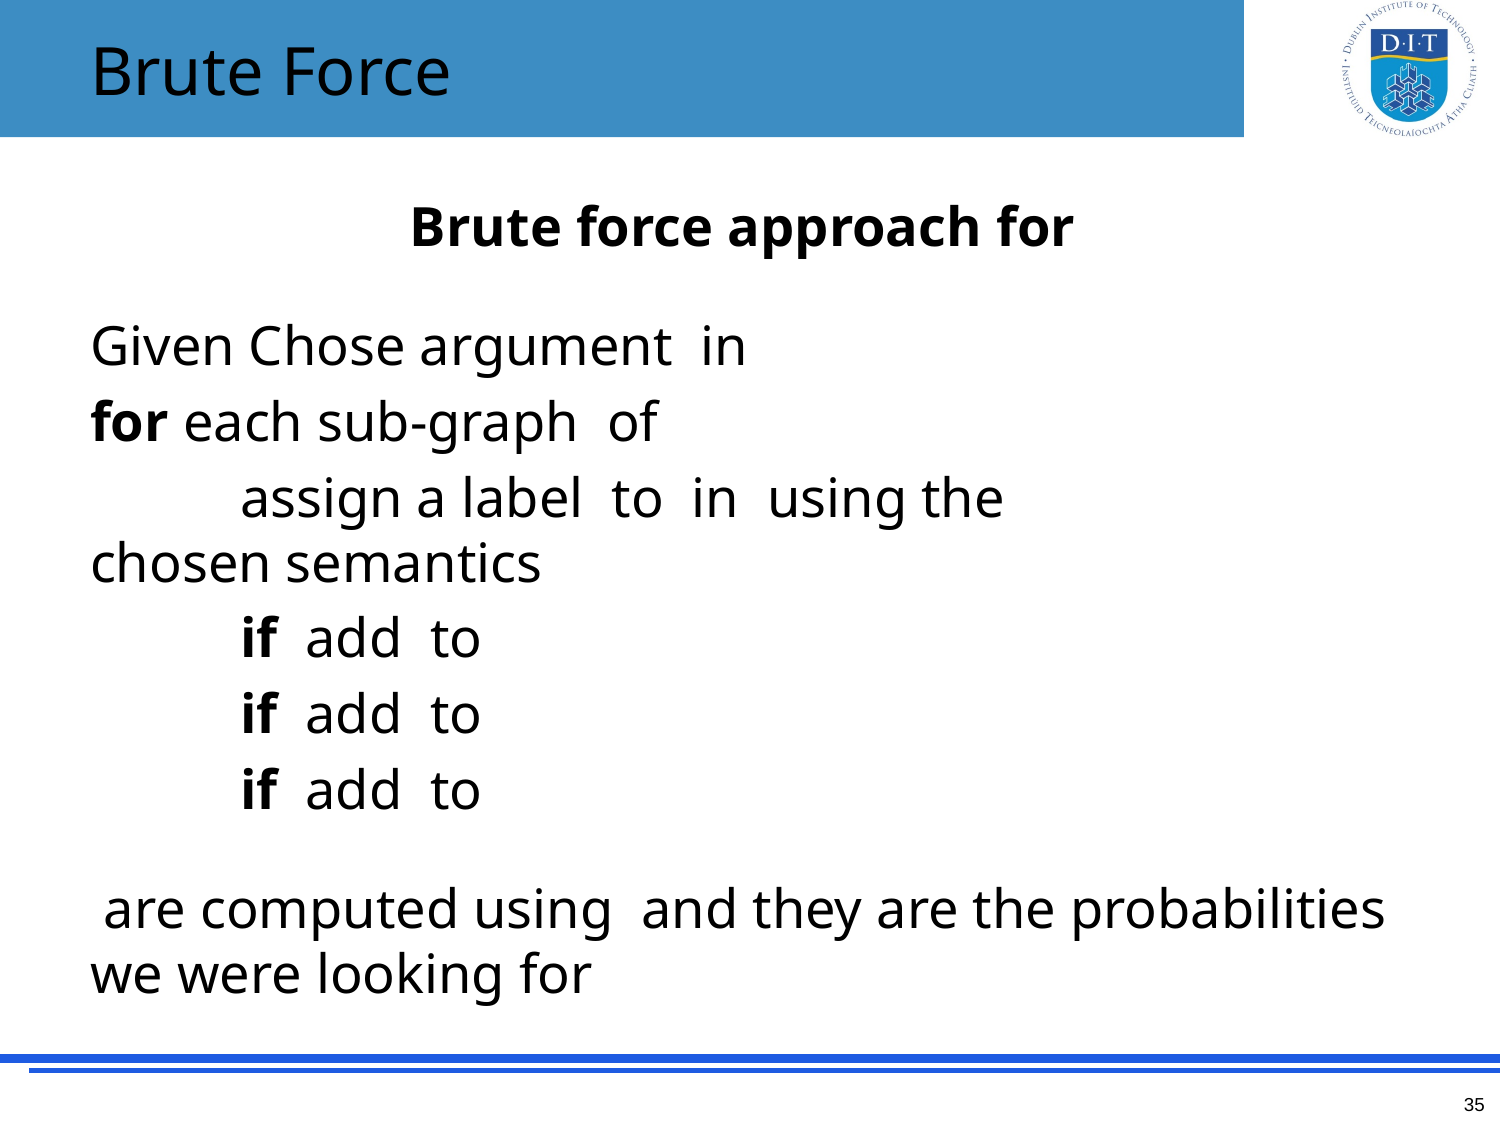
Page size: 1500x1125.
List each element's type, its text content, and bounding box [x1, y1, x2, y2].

title Brute Force [74, 0, 1105, 138]
slide_number 35 [1149, 1084, 1500, 1125]
picture [1340, 0, 1478, 138]
